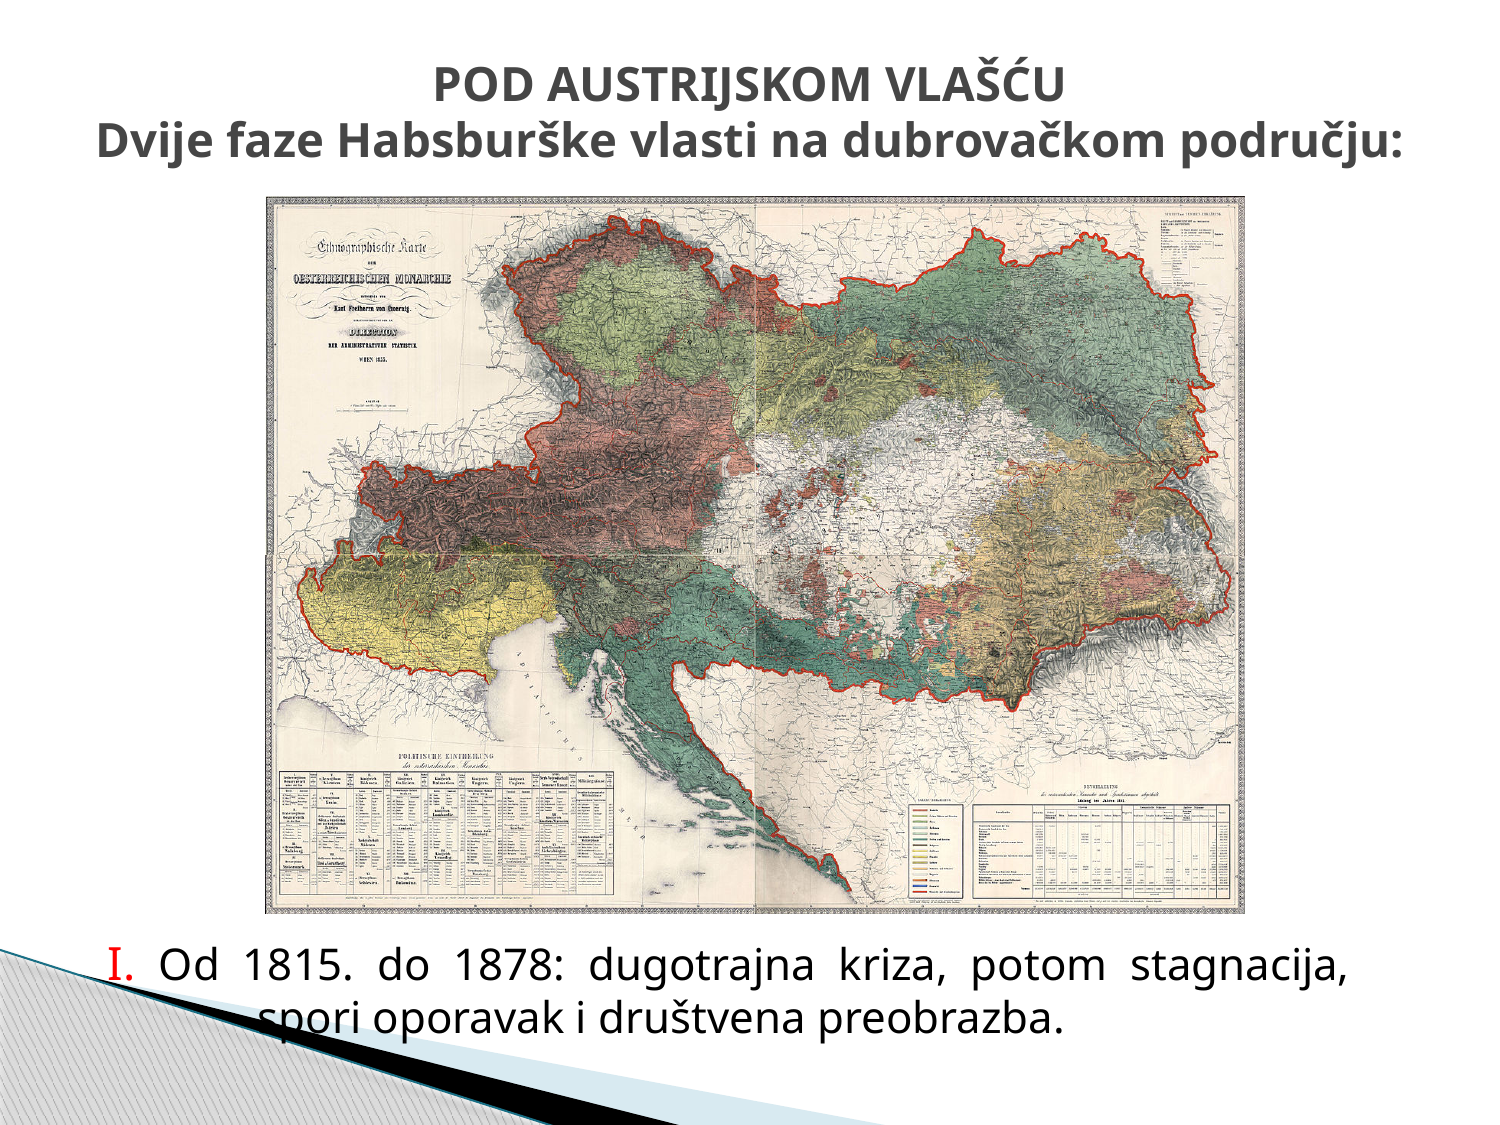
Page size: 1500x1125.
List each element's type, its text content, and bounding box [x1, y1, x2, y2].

title POD AUSTRIJSKOM VLAŠĆU Dvije faze Habsburške vlasti na dubrovačkom području: [75, 45, 1425, 233]
list I. Od 1815. do 1878: dugotrajna kriza, potom stagnacija, spori oporavak i društvena preobrazba. [75, 233, 1425, 1083]
picture [265, 195, 1246, 914]
